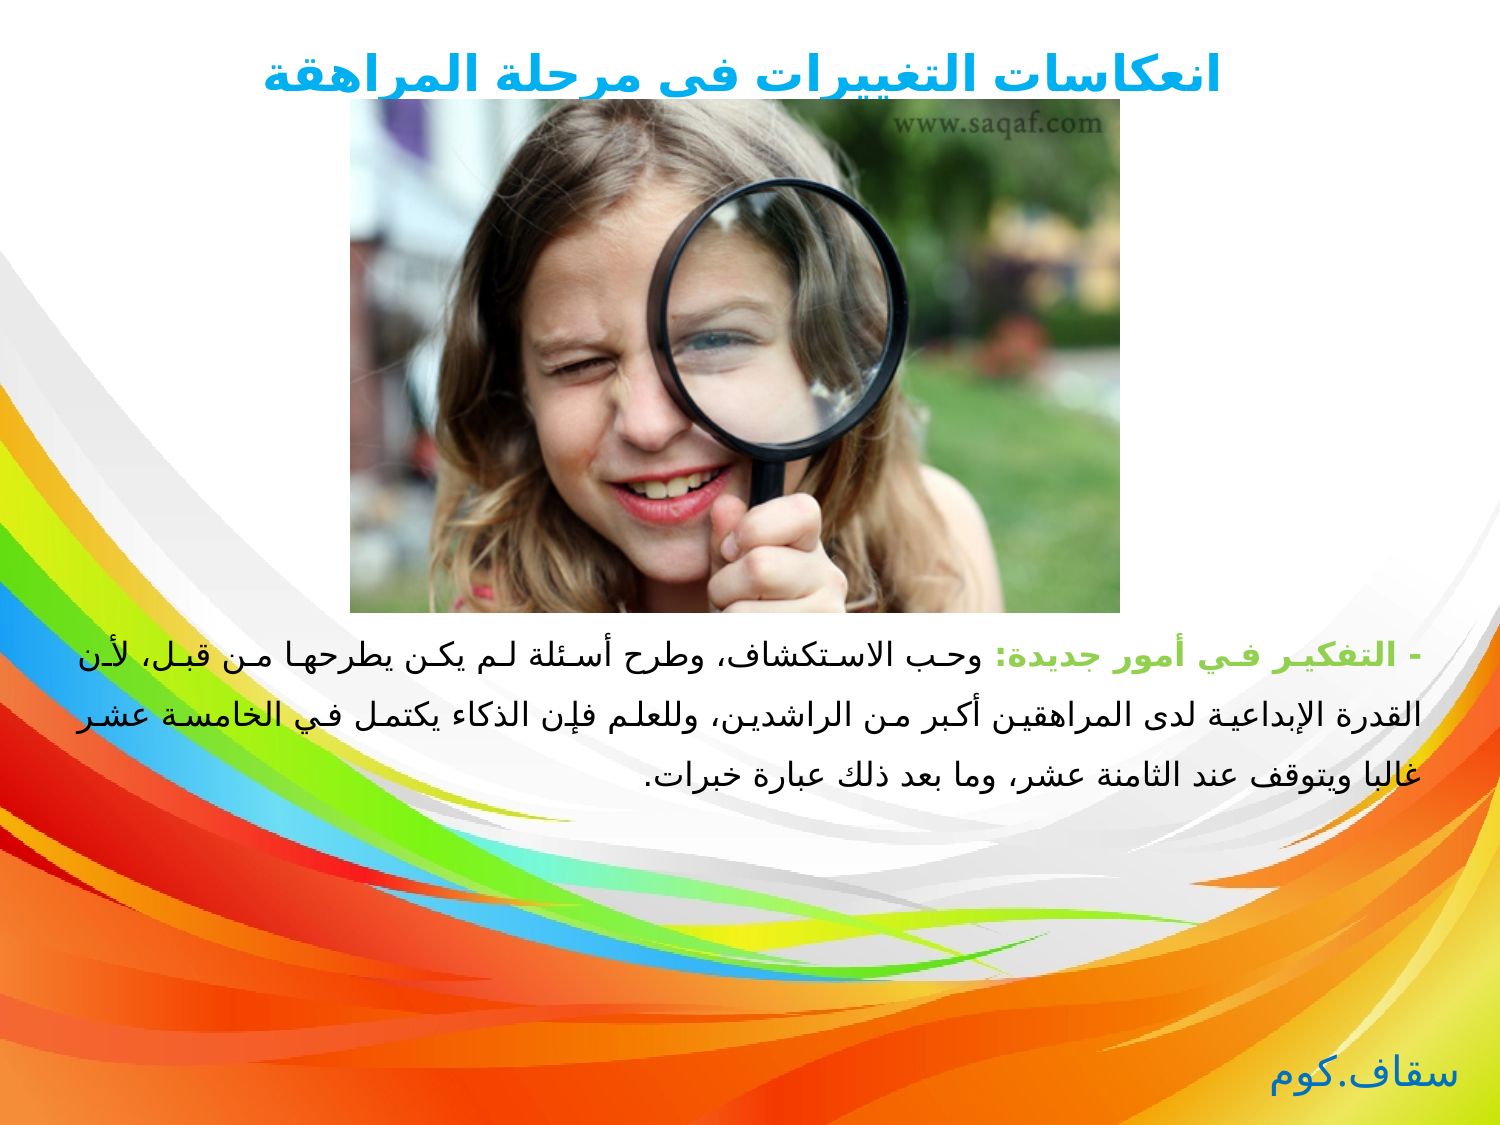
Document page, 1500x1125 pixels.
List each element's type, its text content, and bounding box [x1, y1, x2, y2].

text_box انعكاسات التغييرات في مرحلة المراهقة - التفكير في أمور جديدة: وحب الاستكشاف، وطرح أسئلة لم يكن يطرحها من قبل، لأن القدرة الإبداعية لدى المراهقين أكبر من الراشدين، وللعلم فإن الذكاء يكتمل في الخامسة عشر غالبا ويتوقف عند الثامنة عشر، وما بعد ذلك عبارة خبرات. [62, 4, 1438, 801]
picture [0, 0, 1500, 1125]
